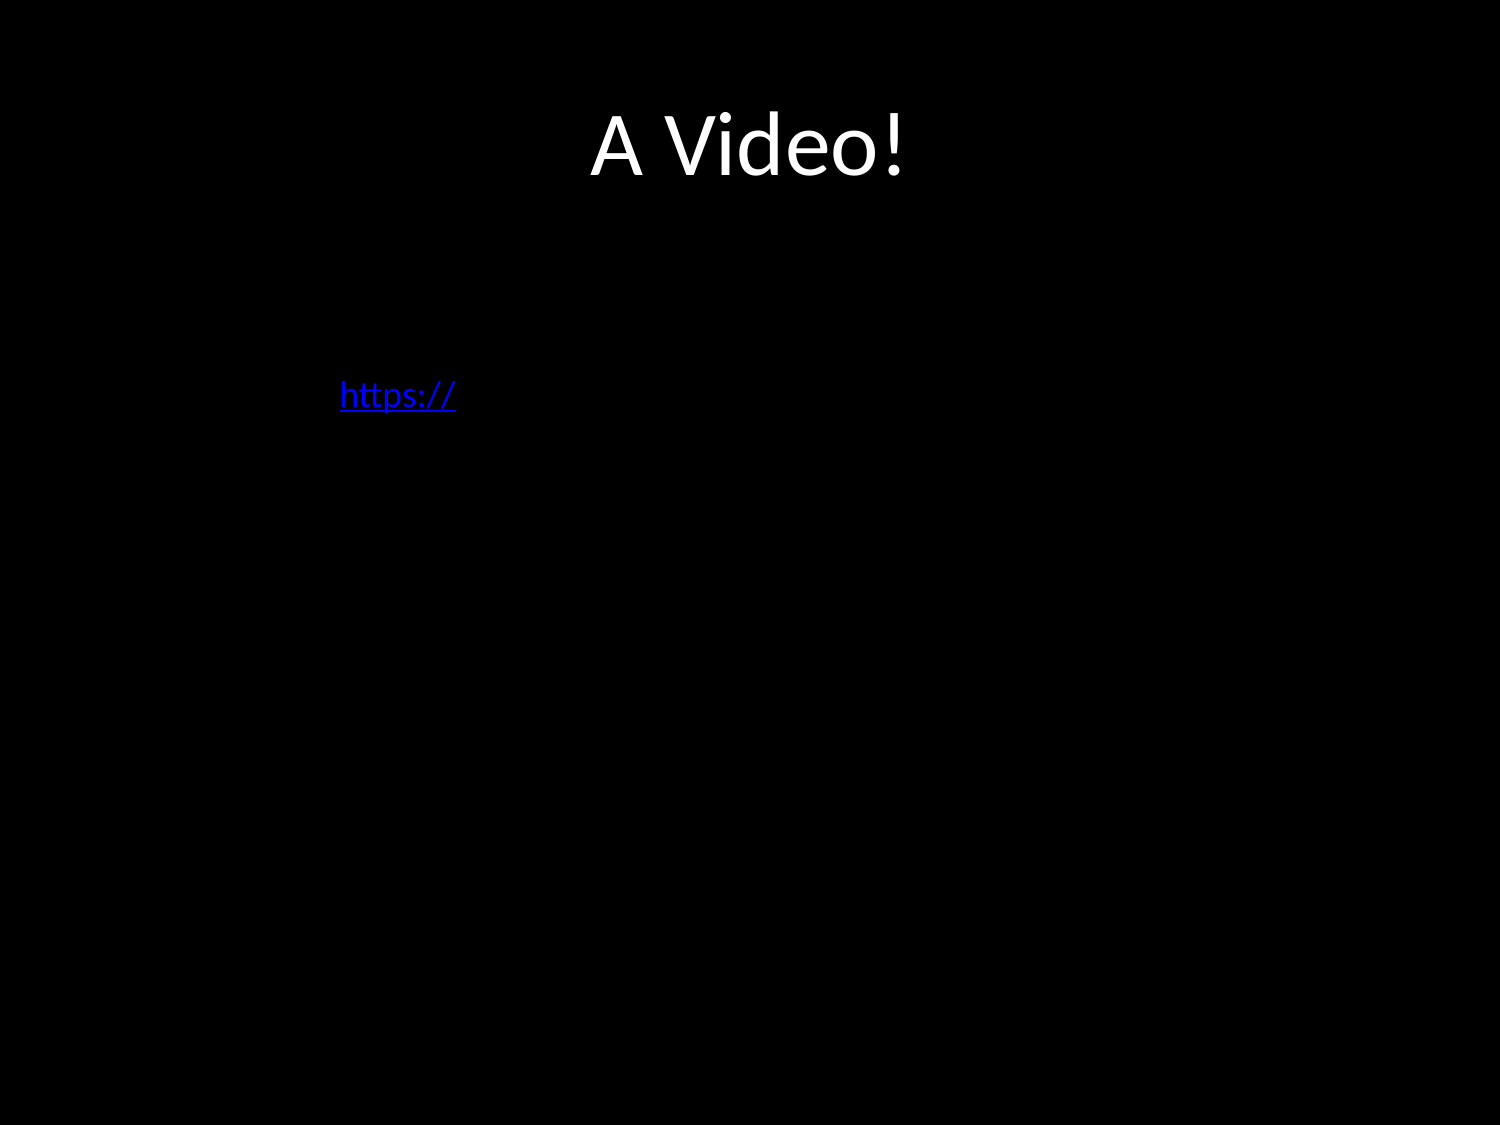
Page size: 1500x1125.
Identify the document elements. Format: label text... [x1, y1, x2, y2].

title A Video! [75, 45, 1425, 233]
text_box https://www.youtube.com/watch?v=GsagBkLXtRE [324, 362, 1163, 423]
